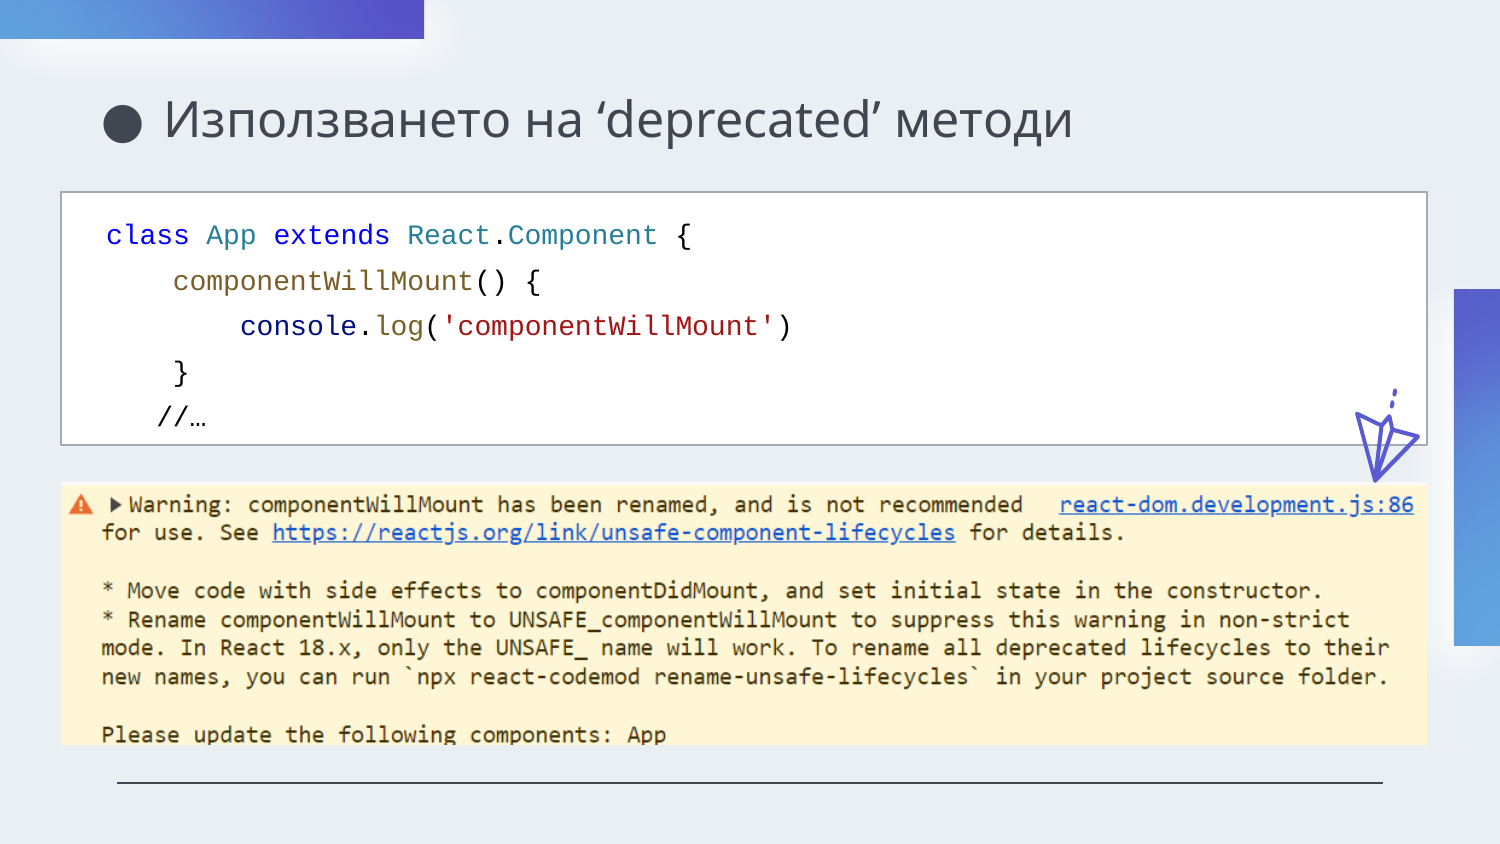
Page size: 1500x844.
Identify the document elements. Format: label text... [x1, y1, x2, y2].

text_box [1352, 398, 1419, 473]
title Използването на ‘deprecated’ методи [73, 72, 1338, 167]
text_box class App extends React.Component { componentWillMount() { console.log('componentWillMount') } //… [60, 191, 1428, 446]
picture [1453, 289, 1500, 646]
picture [60, 482, 1428, 745]
picture [0, 0, 425, 39]
